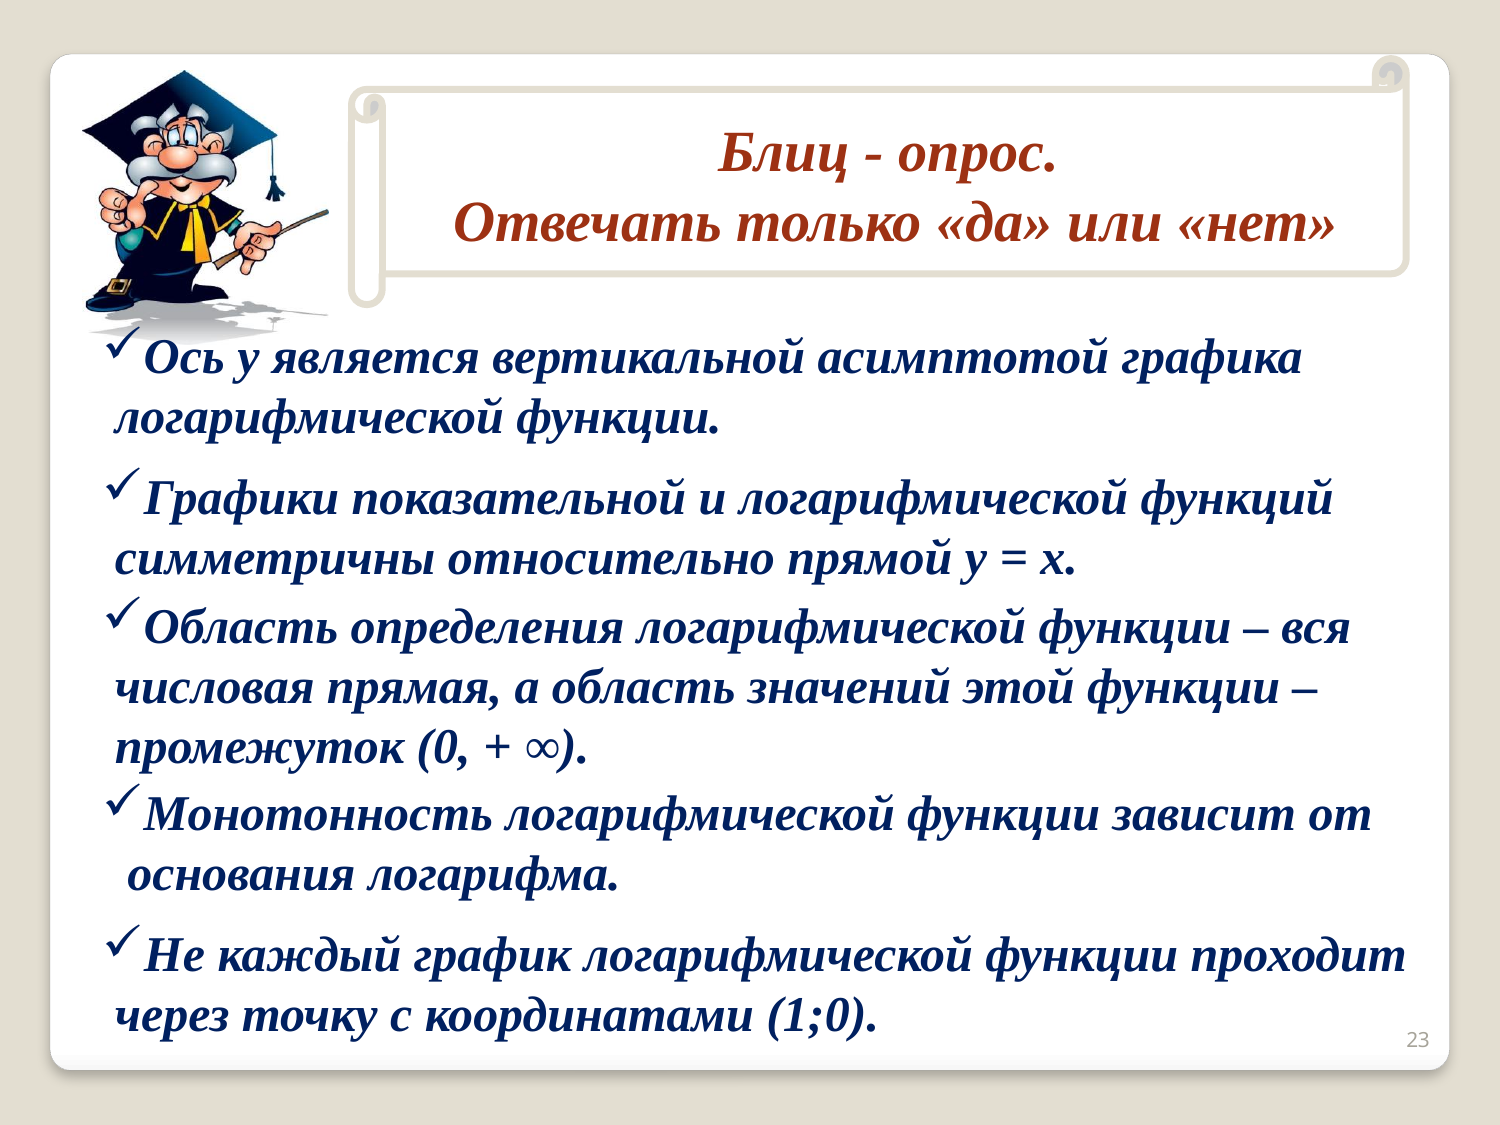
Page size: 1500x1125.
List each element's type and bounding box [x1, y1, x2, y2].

picture [81, 70, 329, 345]
text_box [351, 58, 1407, 305]
text_box [87, 316, 1331, 452]
slide_number [1369, 1002, 1445, 1063]
text_box [87, 456, 1388, 909]
text_box [87, 913, 1423, 1049]
